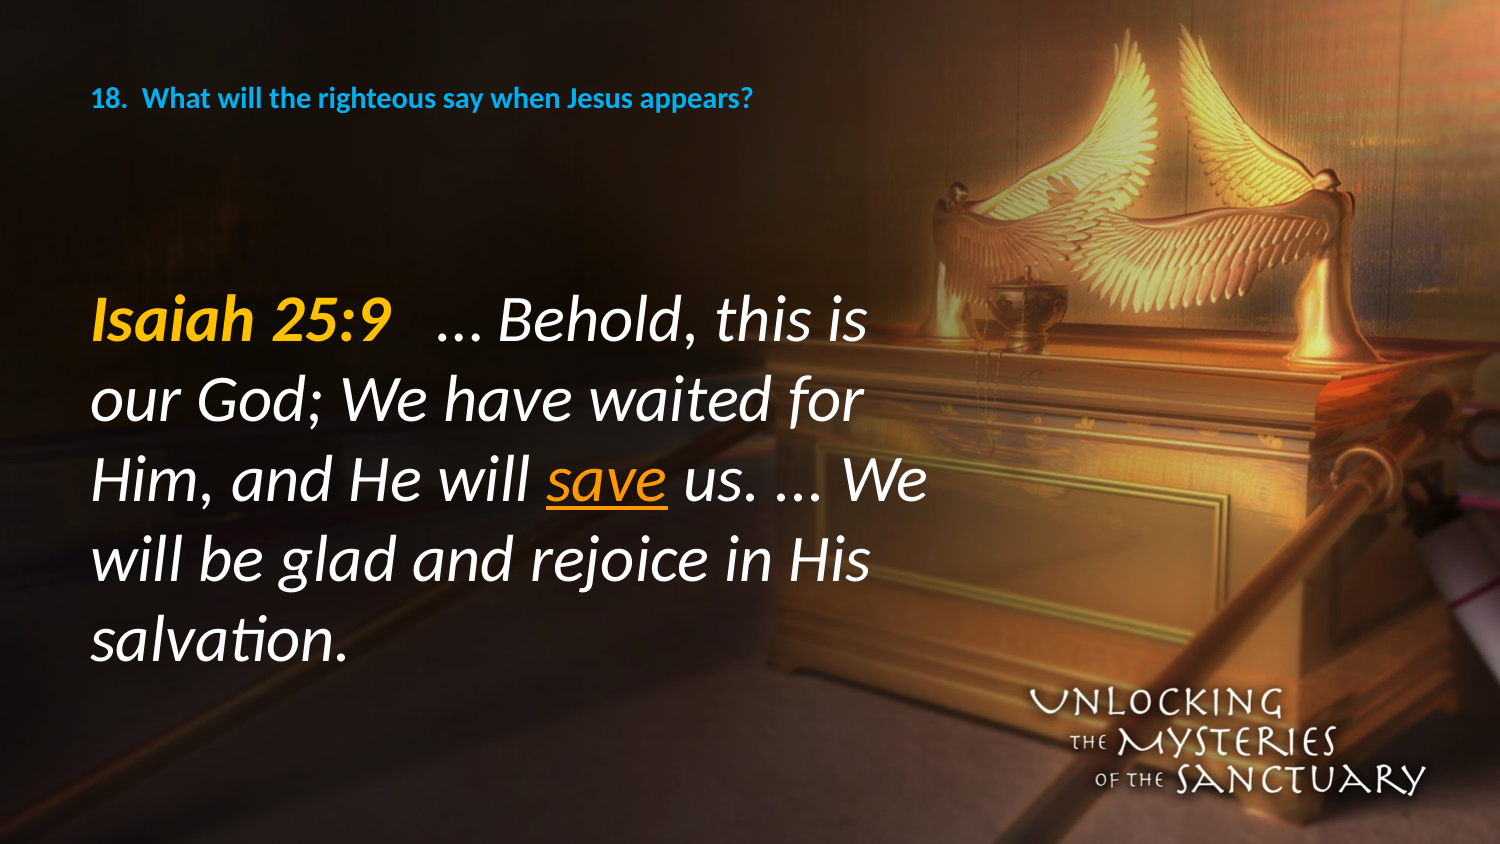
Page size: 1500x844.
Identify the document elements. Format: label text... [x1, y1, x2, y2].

picture [0, 0, 1500, 844]
title 18. What will the righteous say when Jesus appears? [75, 33, 1425, 175]
list Isaiah 25:9 … Behold, this is our God; We have waited for Him, and He will save us. ... We will be glad and rejoice in His salvation. [75, 267, 949, 754]
